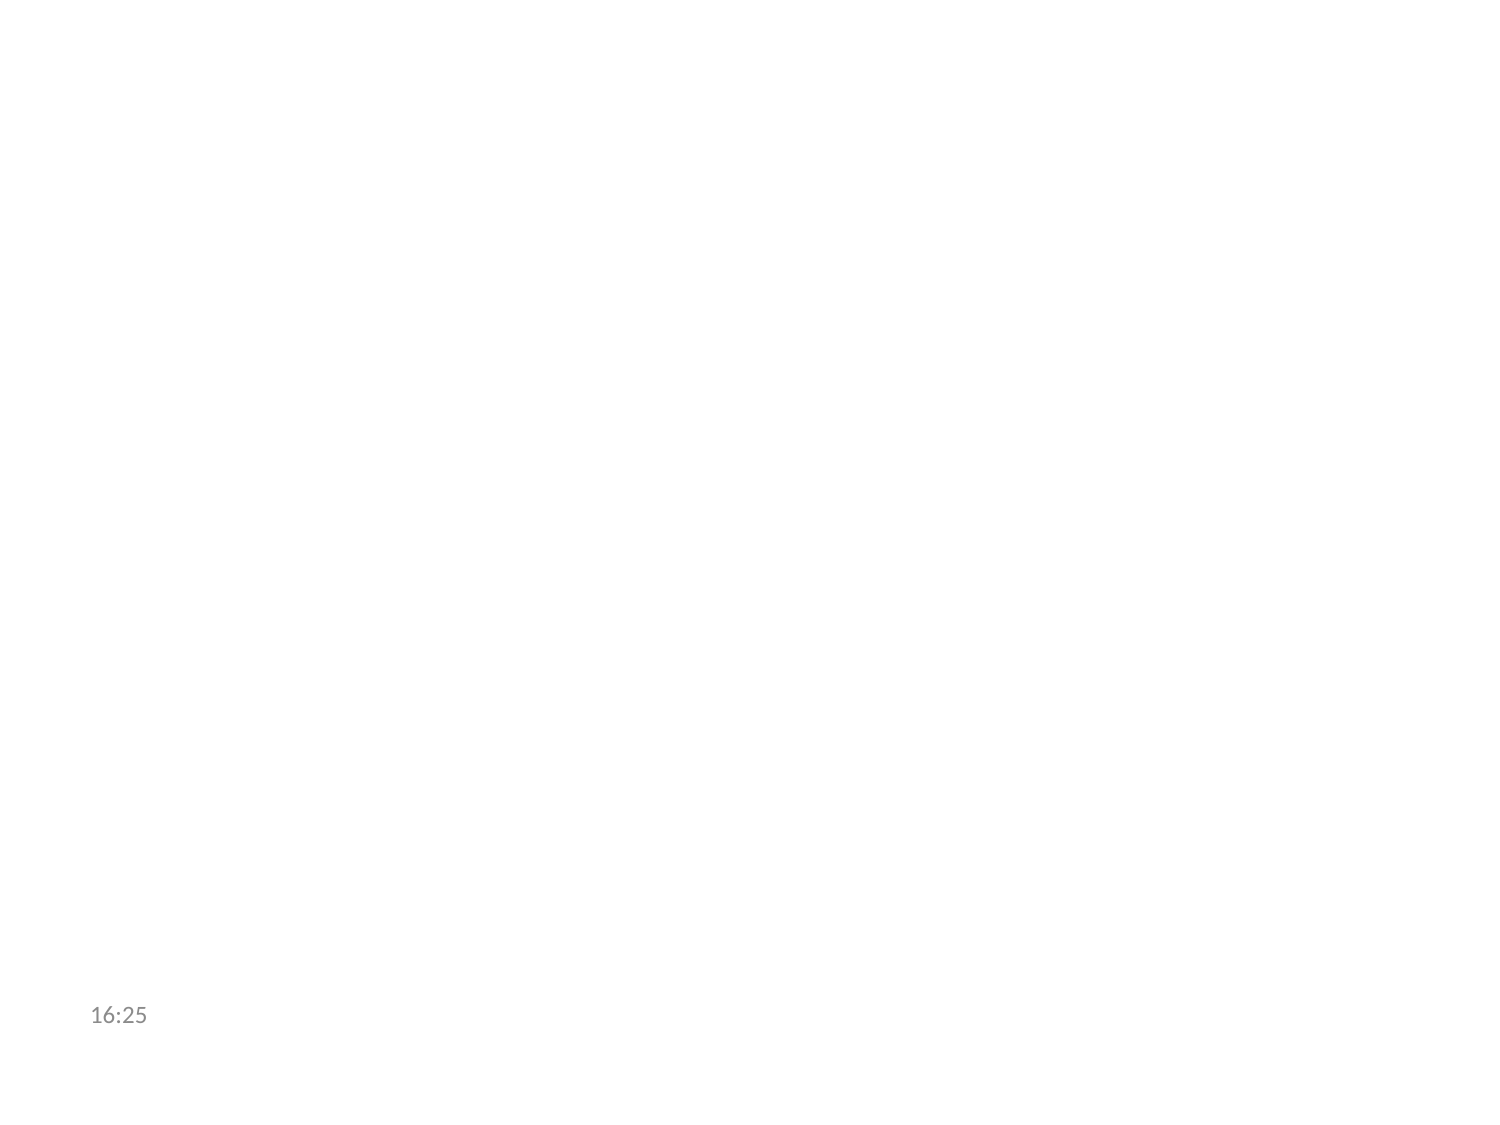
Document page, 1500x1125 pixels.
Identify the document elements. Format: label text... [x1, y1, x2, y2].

text_box 15:35 [75, 983, 425, 1044]
